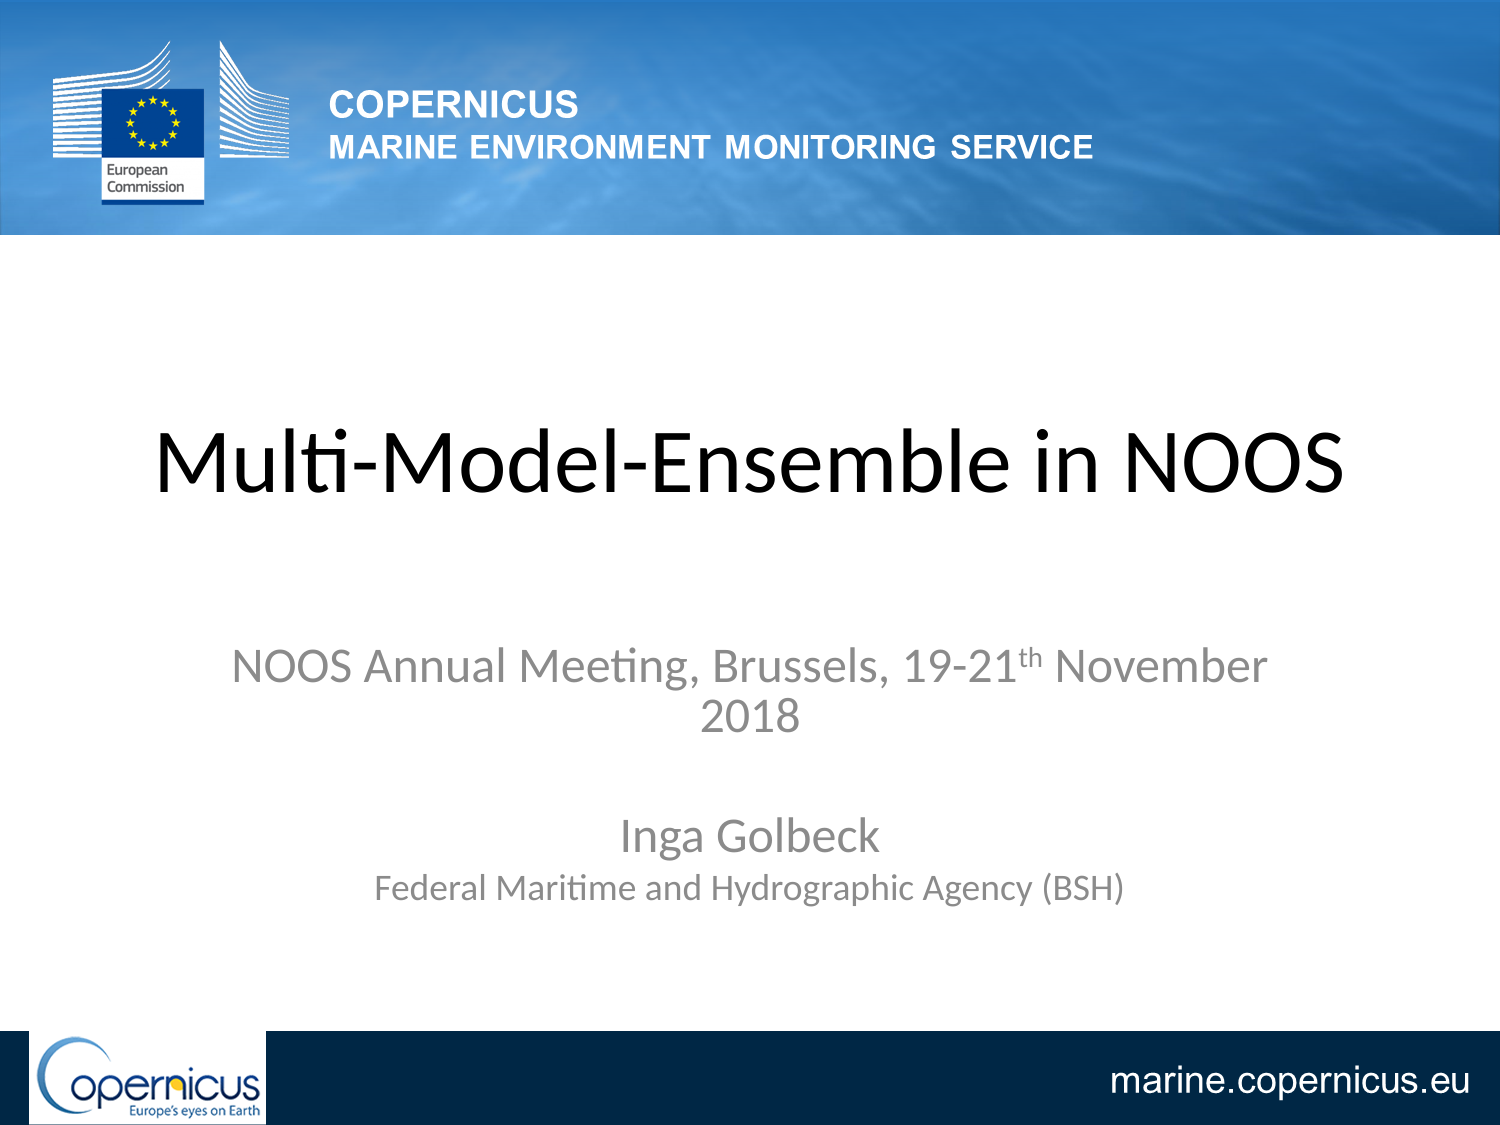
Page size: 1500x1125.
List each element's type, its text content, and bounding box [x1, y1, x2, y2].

subtitle NOOS Annual Meeting, Brussels, 19-21th November 2018 Inga Golbeck Federal Maritime and Hydrographic Agency (BSH) [171, 637, 1329, 925]
picture [0, 0, 1500, 1125]
title Multi-Model-Ensemble in NOOS [112, 349, 1388, 591]
